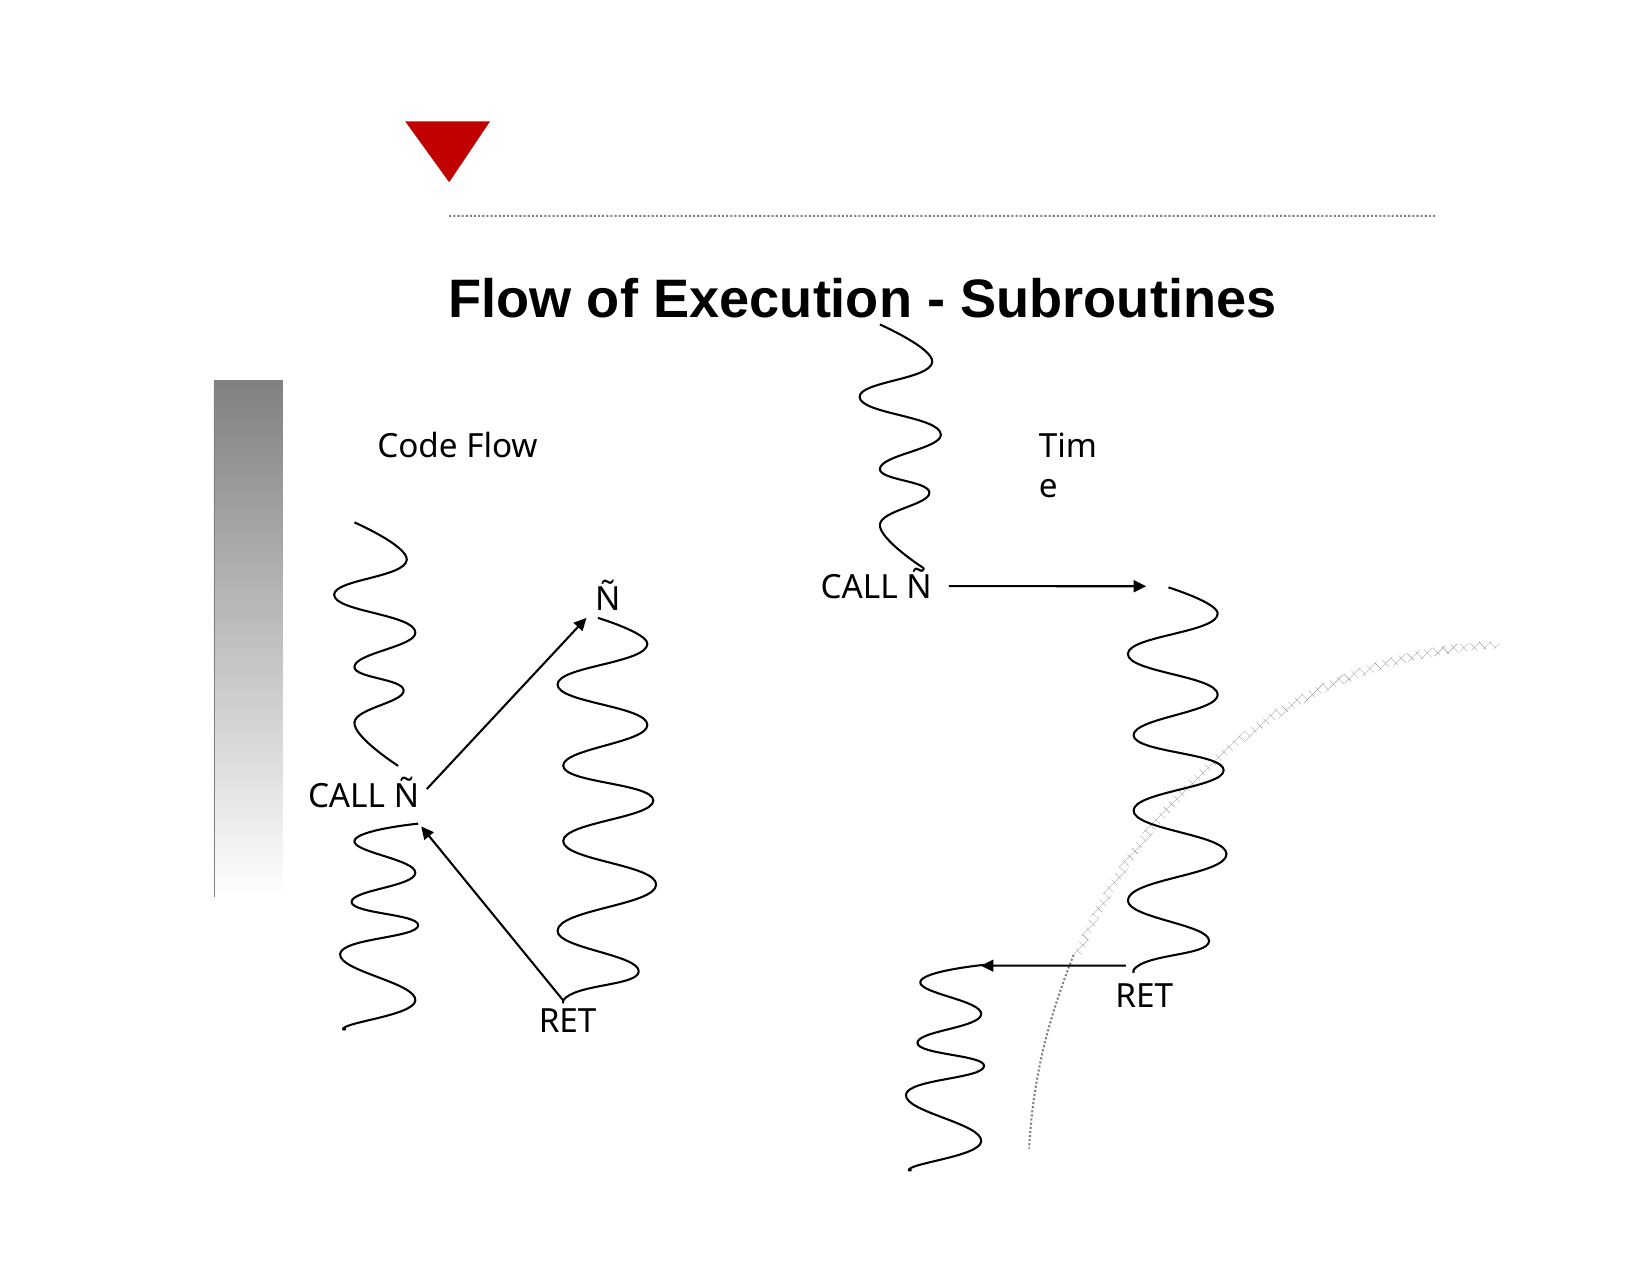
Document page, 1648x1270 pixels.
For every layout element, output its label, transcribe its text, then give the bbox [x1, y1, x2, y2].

text_box Time [1039, 423, 1113, 504]
text_box [557, 618, 657, 999]
text_box [421, 826, 563, 999]
text_box [440, 617, 587, 776]
text_box [340, 823, 419, 1030]
text_box [1127, 587, 1227, 973]
text_box RET [1115, 974, 1174, 1015]
text_box CALL Ñ [308, 774, 440, 815]
text_box [859, 324, 941, 565]
text_box Code Flow [377, 423, 552, 464]
text_box CALL Ñ [820, 565, 952, 606]
text_box [905, 965, 985, 1171]
text_box [952, 580, 1147, 593]
text_box Ñ [595, 577, 620, 618]
text_box [334, 522, 416, 766]
text_box [980, 959, 1126, 972]
text_box Flow of Execution - Subroutines [448, 263, 1439, 329]
text_box RET [538, 999, 597, 1040]
